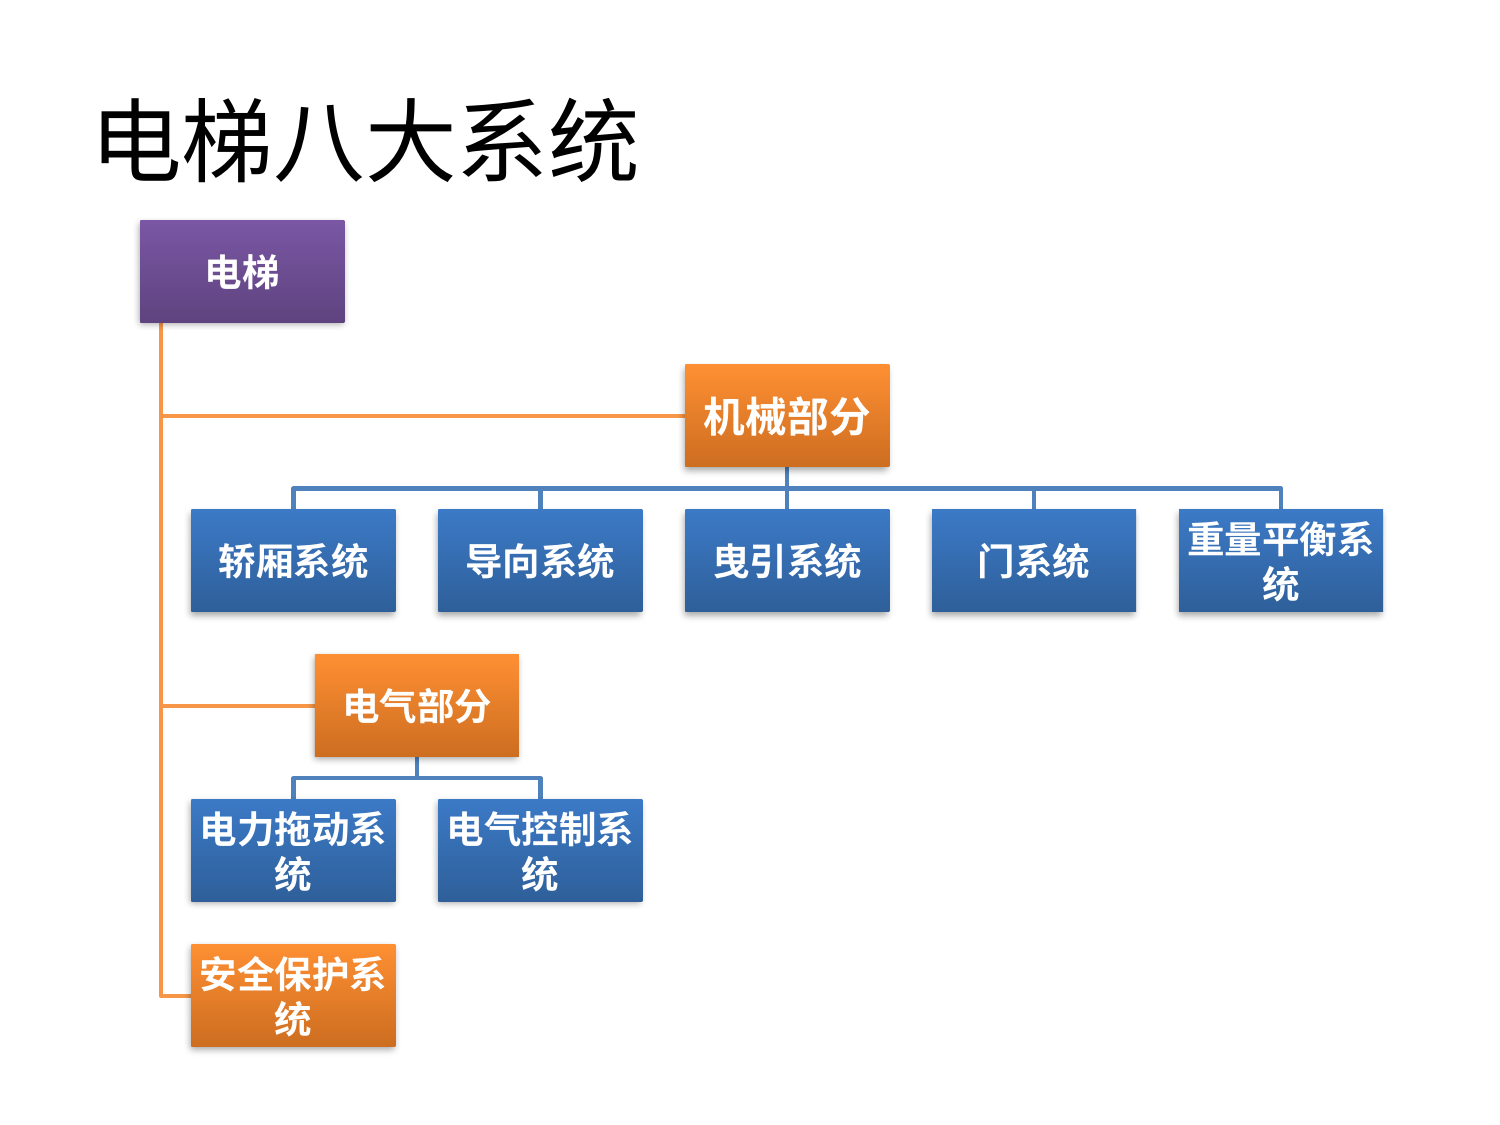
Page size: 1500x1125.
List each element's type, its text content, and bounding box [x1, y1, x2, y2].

title 电梯八大系统 [75, 45, 1425, 219]
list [76, 219, 1448, 1047]
